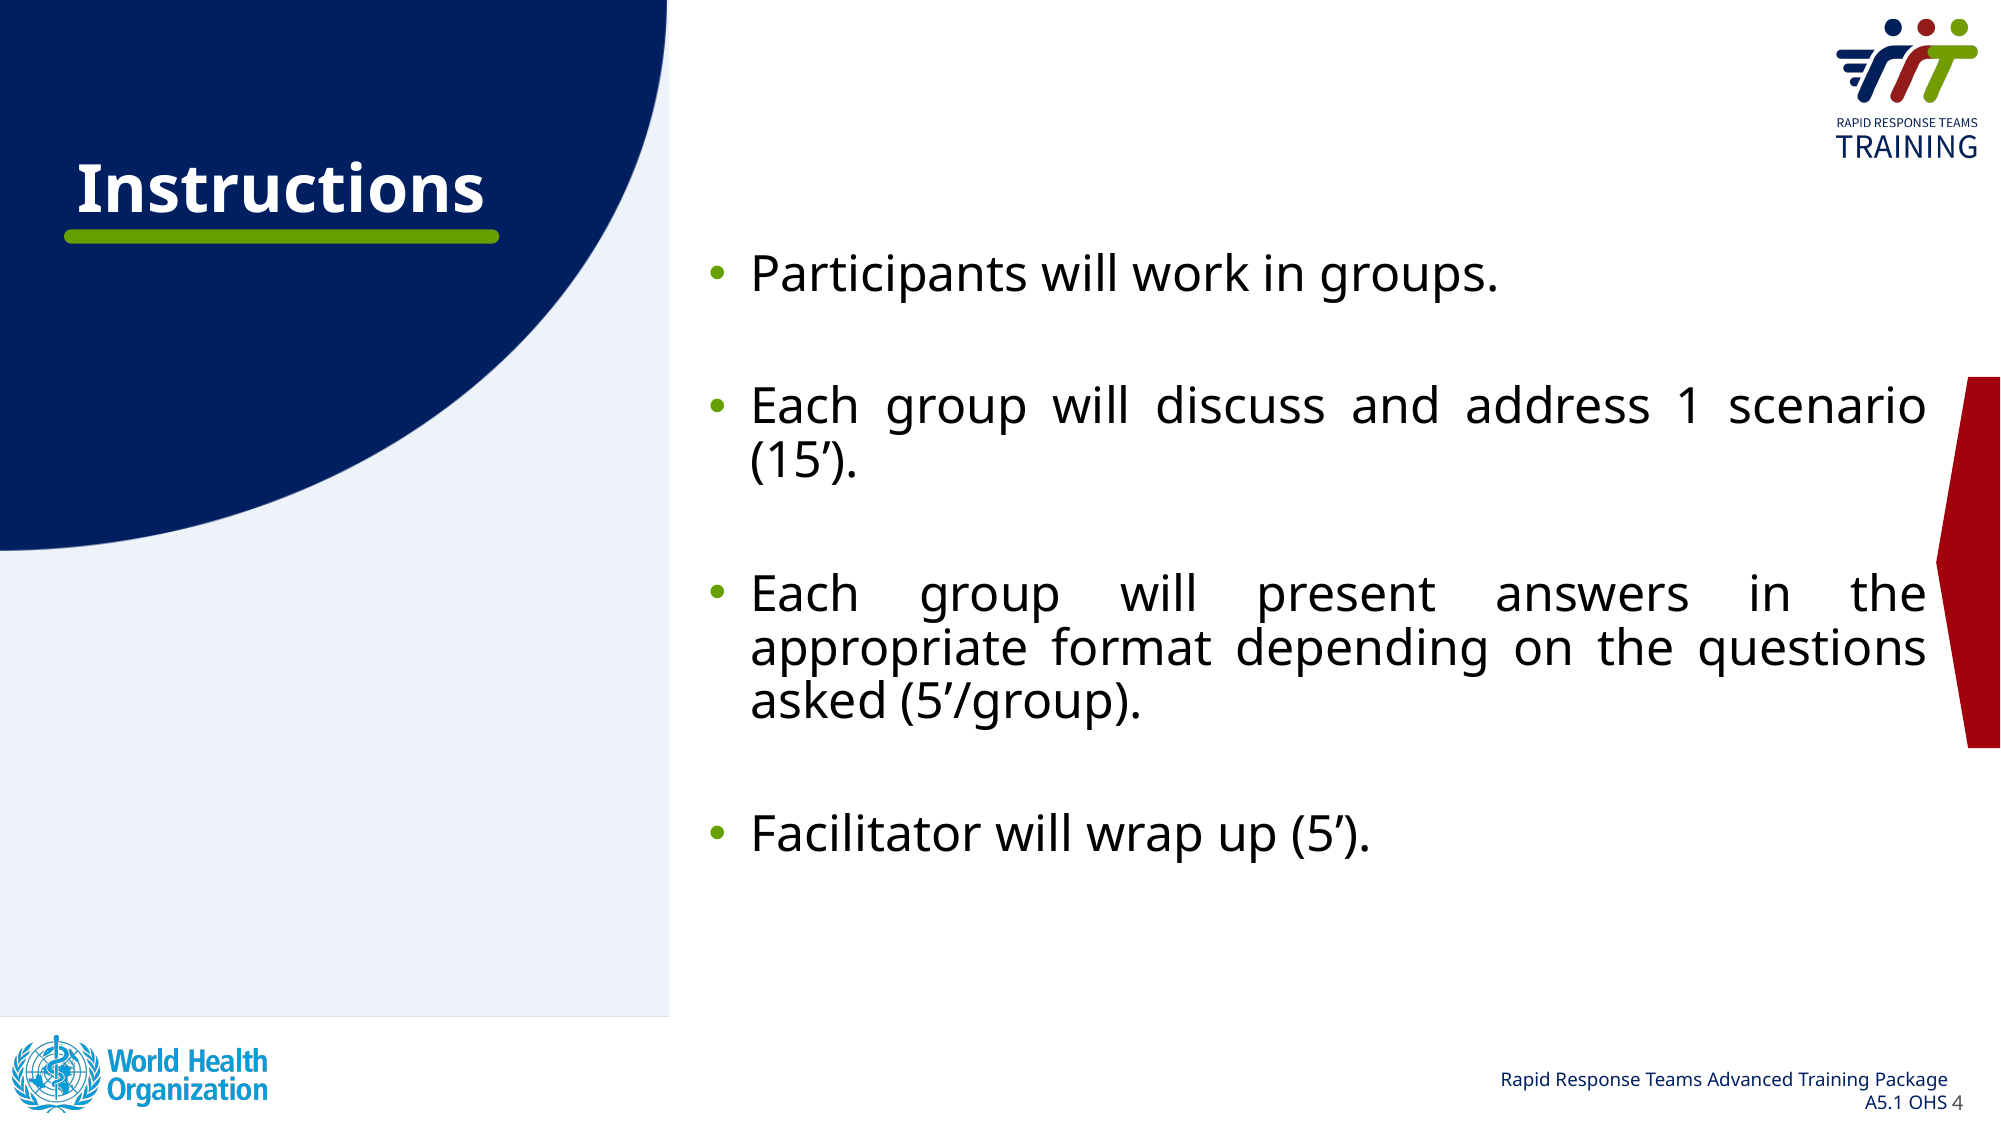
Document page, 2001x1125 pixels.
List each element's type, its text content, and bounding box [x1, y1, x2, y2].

picture [12, 1083, 48, 1113]
slide_number 4 [1882, 1049, 1912, 1082]
picture [12, 1035, 267, 1113]
list Participants will work in groups. Each group will discuss and address 1 scenario (15’). Each group will present answers in the appropriate format depending on the questions asked (5’/group). Facilitator will wrap up (5’). [700, 61, 1937, 1049]
picture [58, 1050, 64, 1058]
text_box Instructions [70, 138, 1064, 233]
picture [1835, 19, 1978, 167]
picture [0, 0, 669, 1018]
text_box [63, 229, 500, 244]
